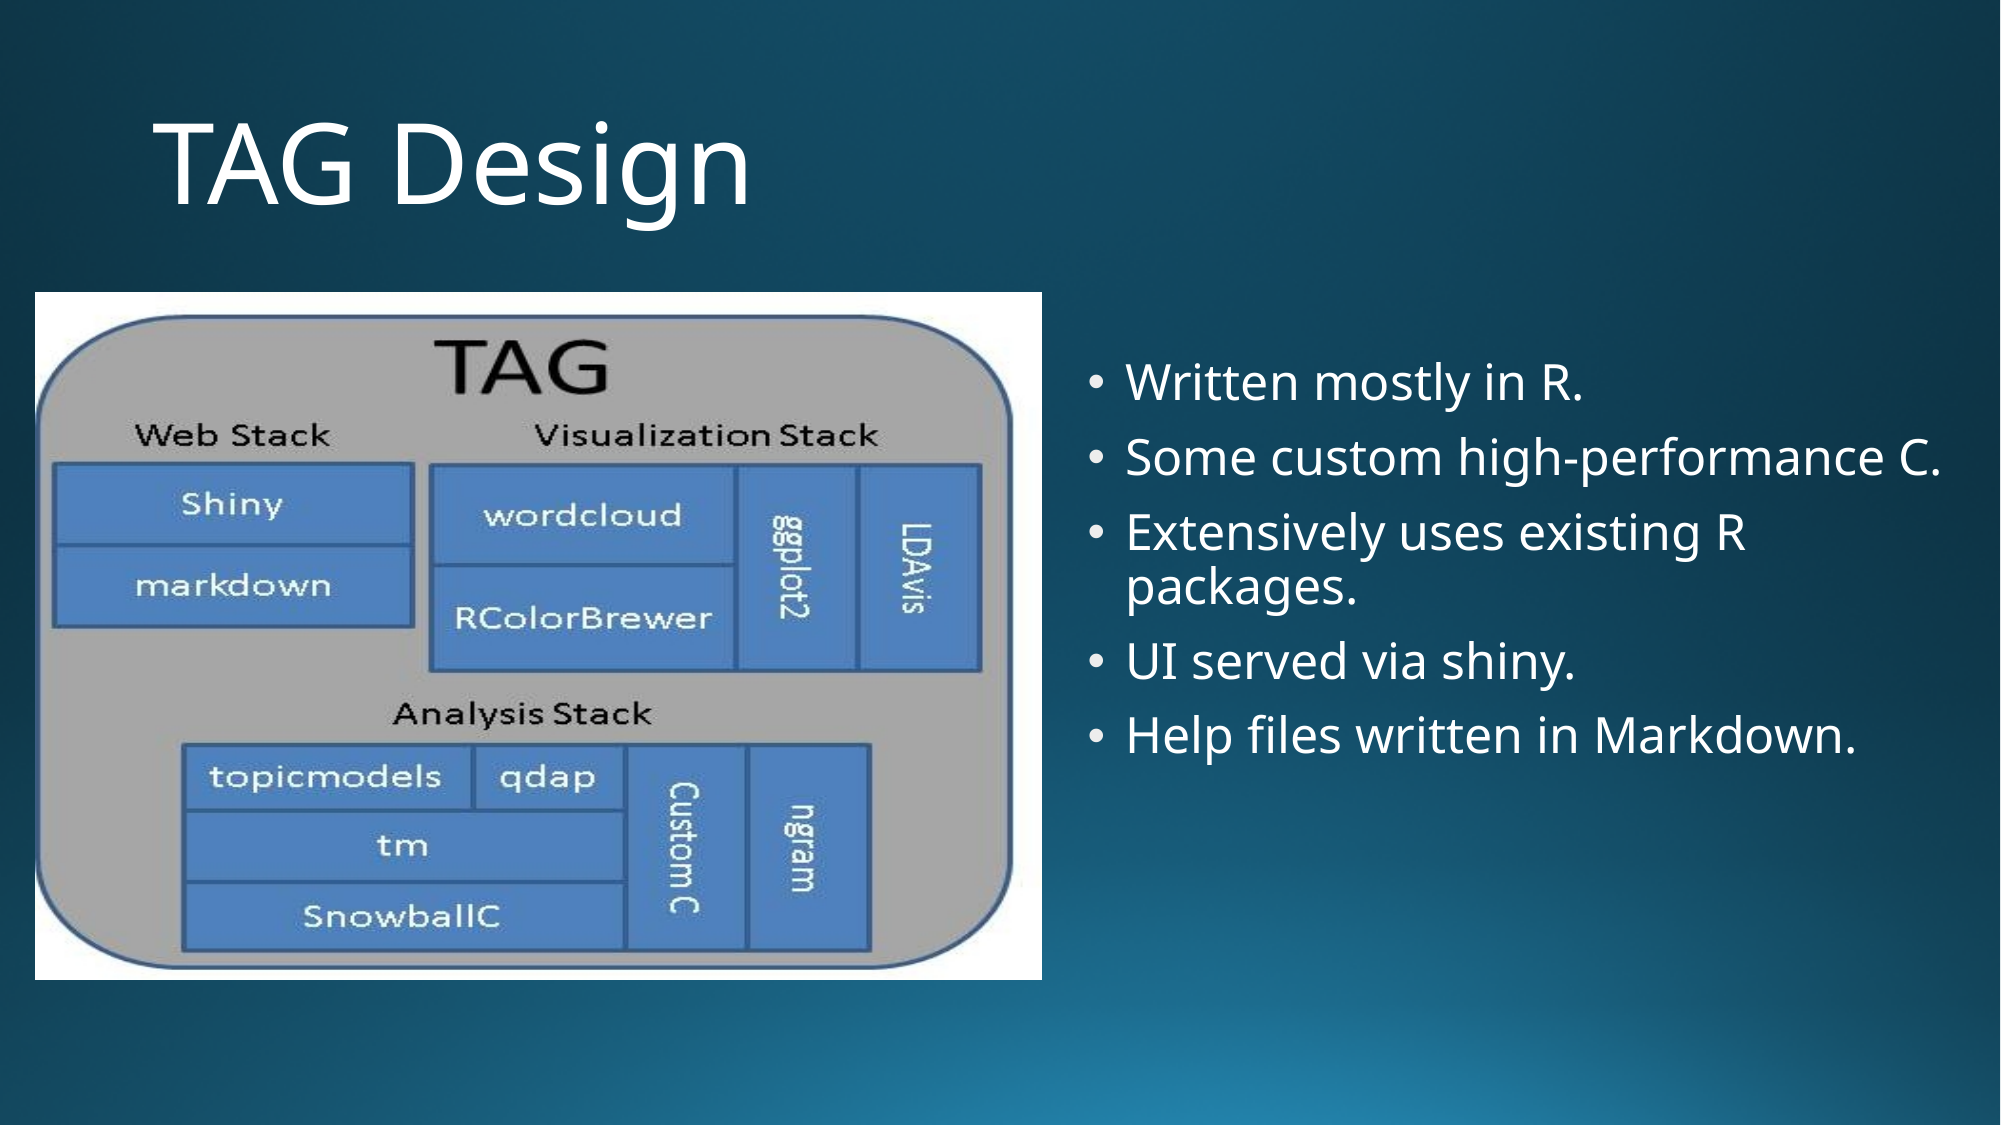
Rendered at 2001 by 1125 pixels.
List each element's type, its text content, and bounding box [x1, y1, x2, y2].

picture [0, 0, 2001, 1125]
list Written mostly in R. Some custom high-performance C. Extensively uses existing R packages. UI served via shiny. Help files written in Markdown. [1072, 350, 1967, 1085]
title TAG Design [137, 59, 1863, 278]
